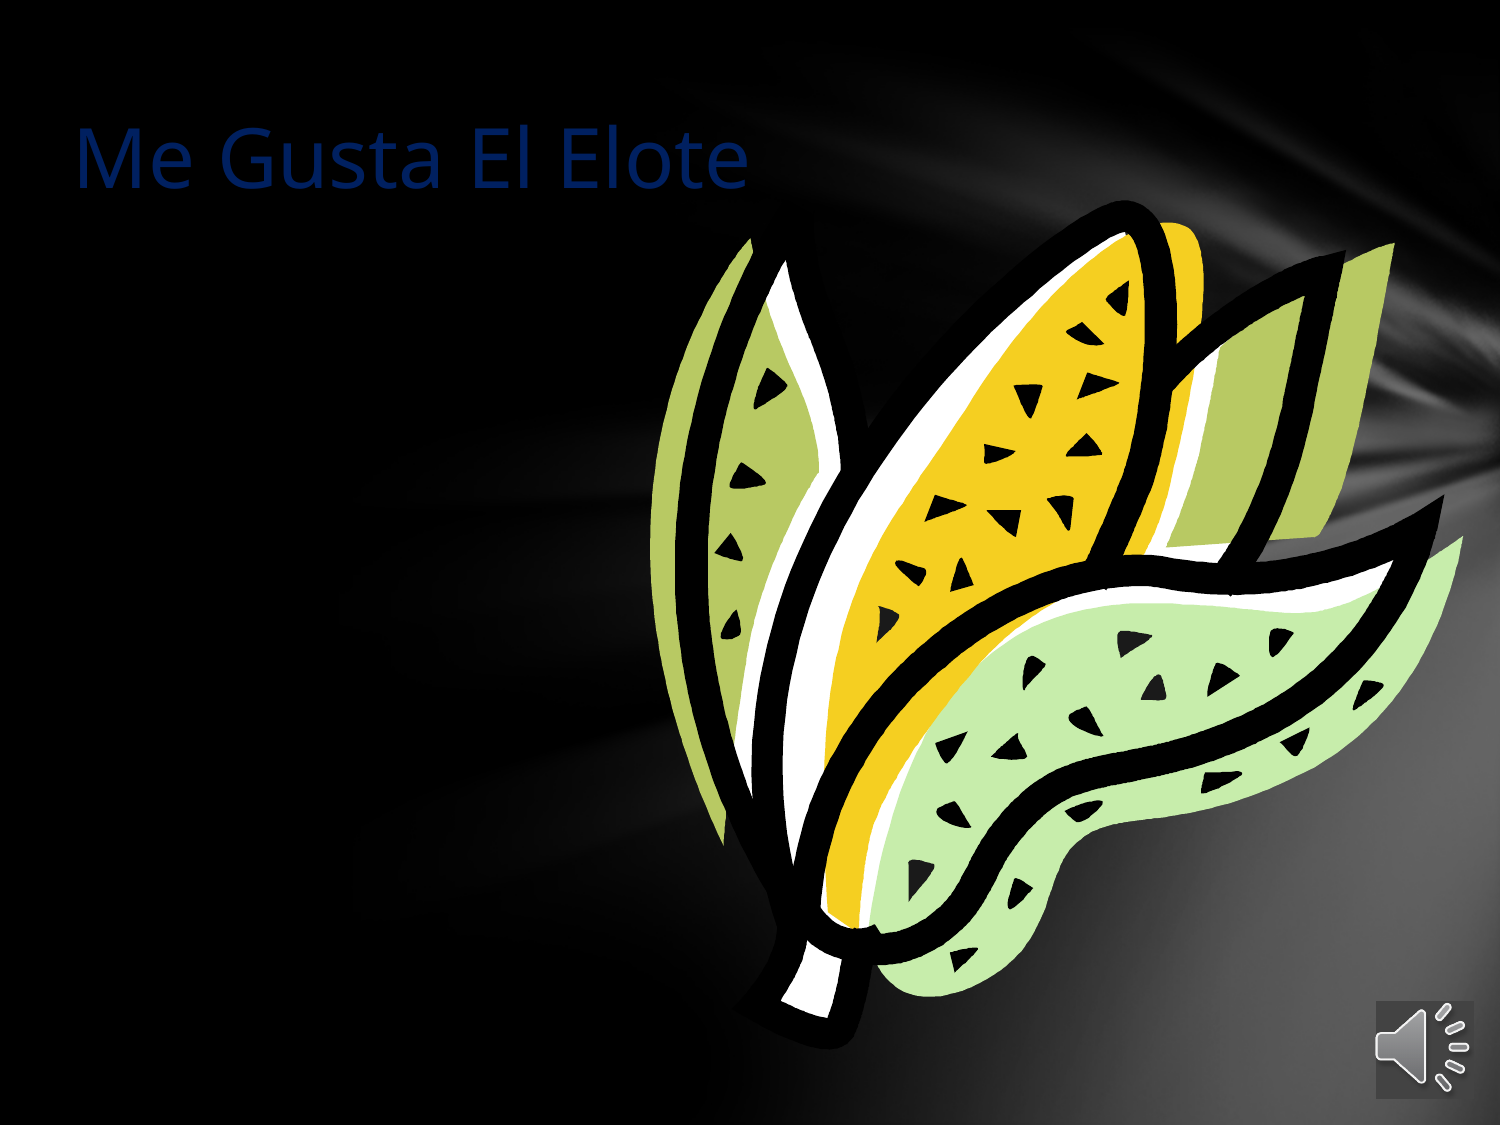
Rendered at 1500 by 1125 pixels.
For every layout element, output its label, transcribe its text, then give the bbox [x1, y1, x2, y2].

picture [649, 199, 1476, 1101]
title Me Gusta El Elote [57, 37, 1318, 213]
